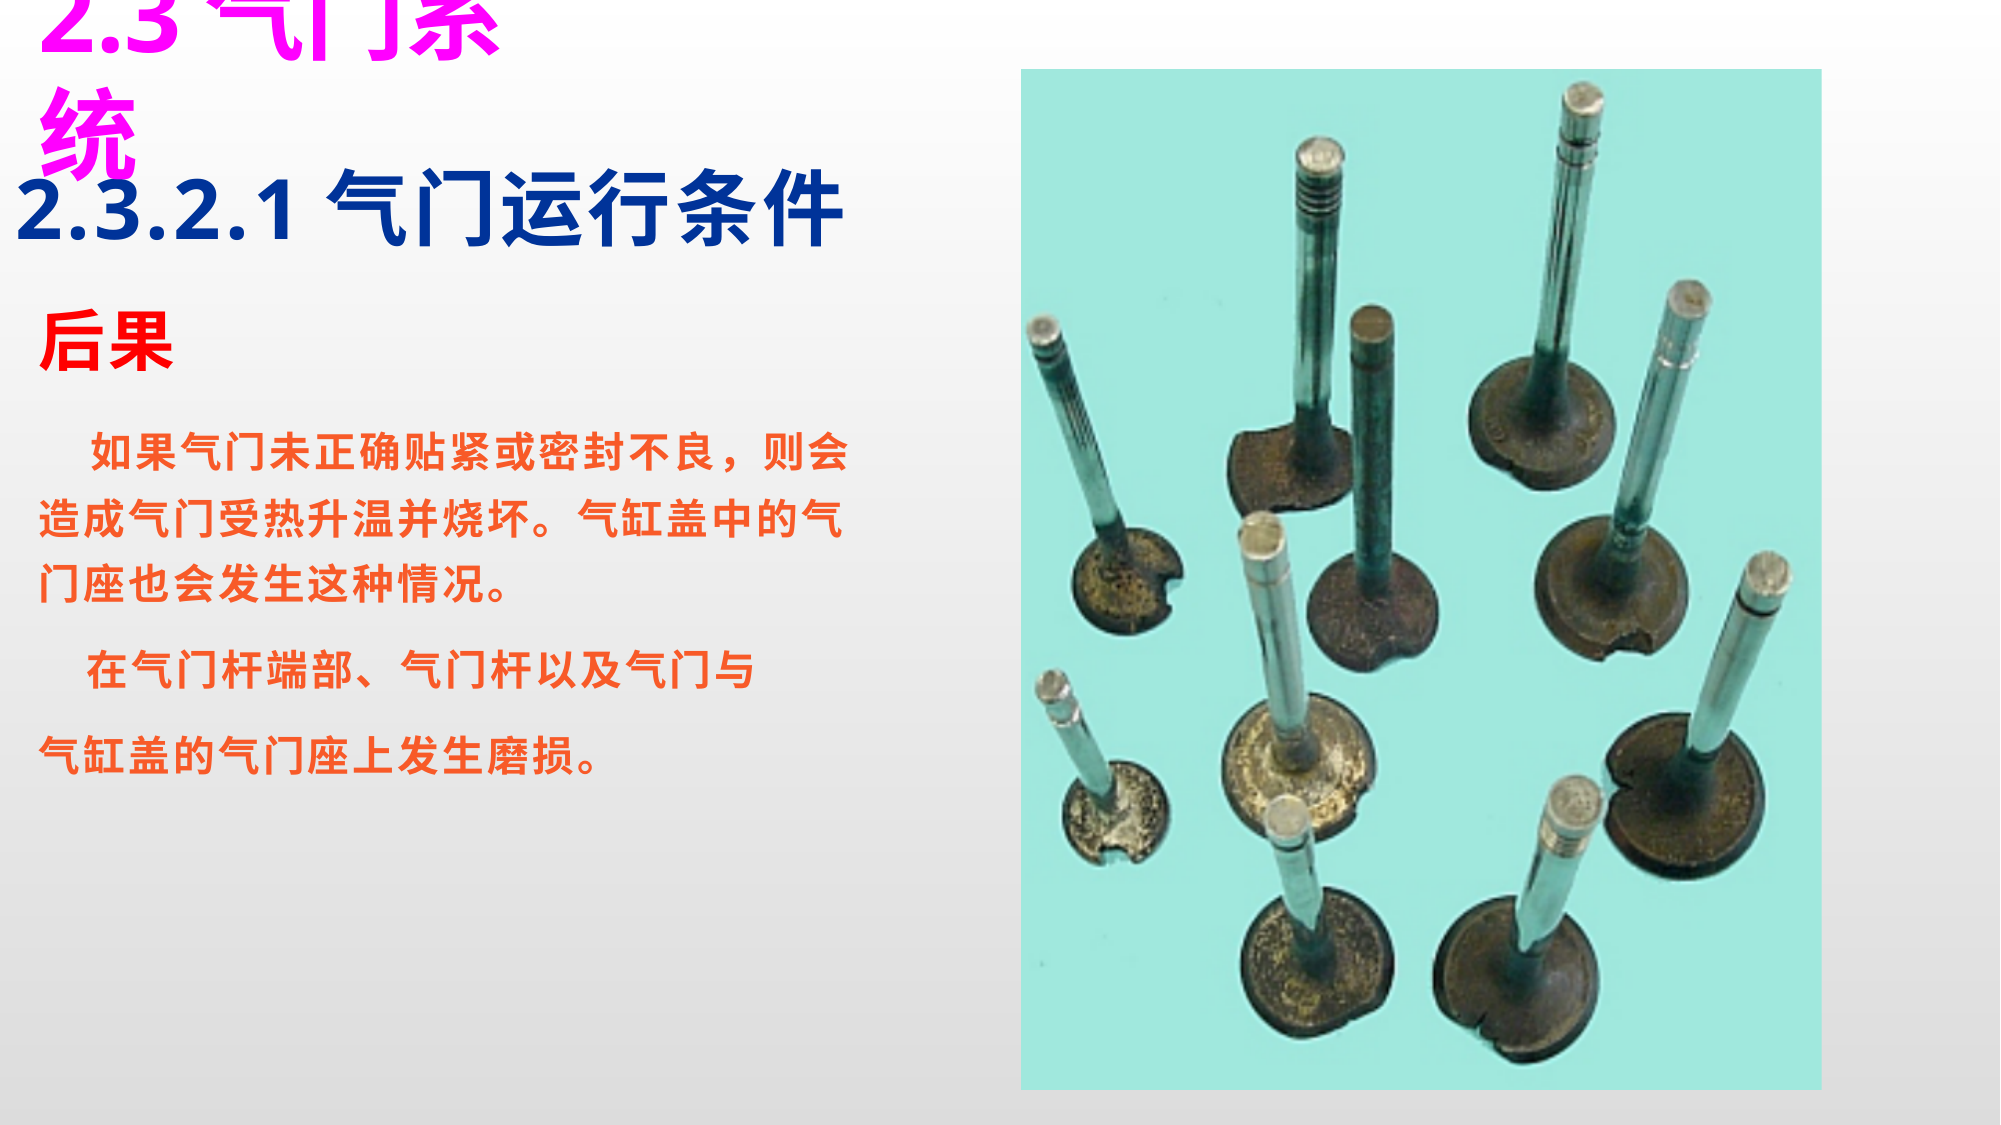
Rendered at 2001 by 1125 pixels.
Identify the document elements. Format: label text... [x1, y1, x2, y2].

list 后果 如果气门未正确贴紧或密封不良，则会造成气门受热升温并烧坏。气缸盖中的气门座也会发生这种情况。 在气门杆端部、气门杆以及气门与 气缸盖的气门座上发生磨损。 [23, 267, 892, 847]
title 2.3.2.1气门运行条件 [0, 145, 892, 268]
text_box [1021, 69, 1822, 1090]
text_box 2.3气门系统 [23, 0, 618, 146]
